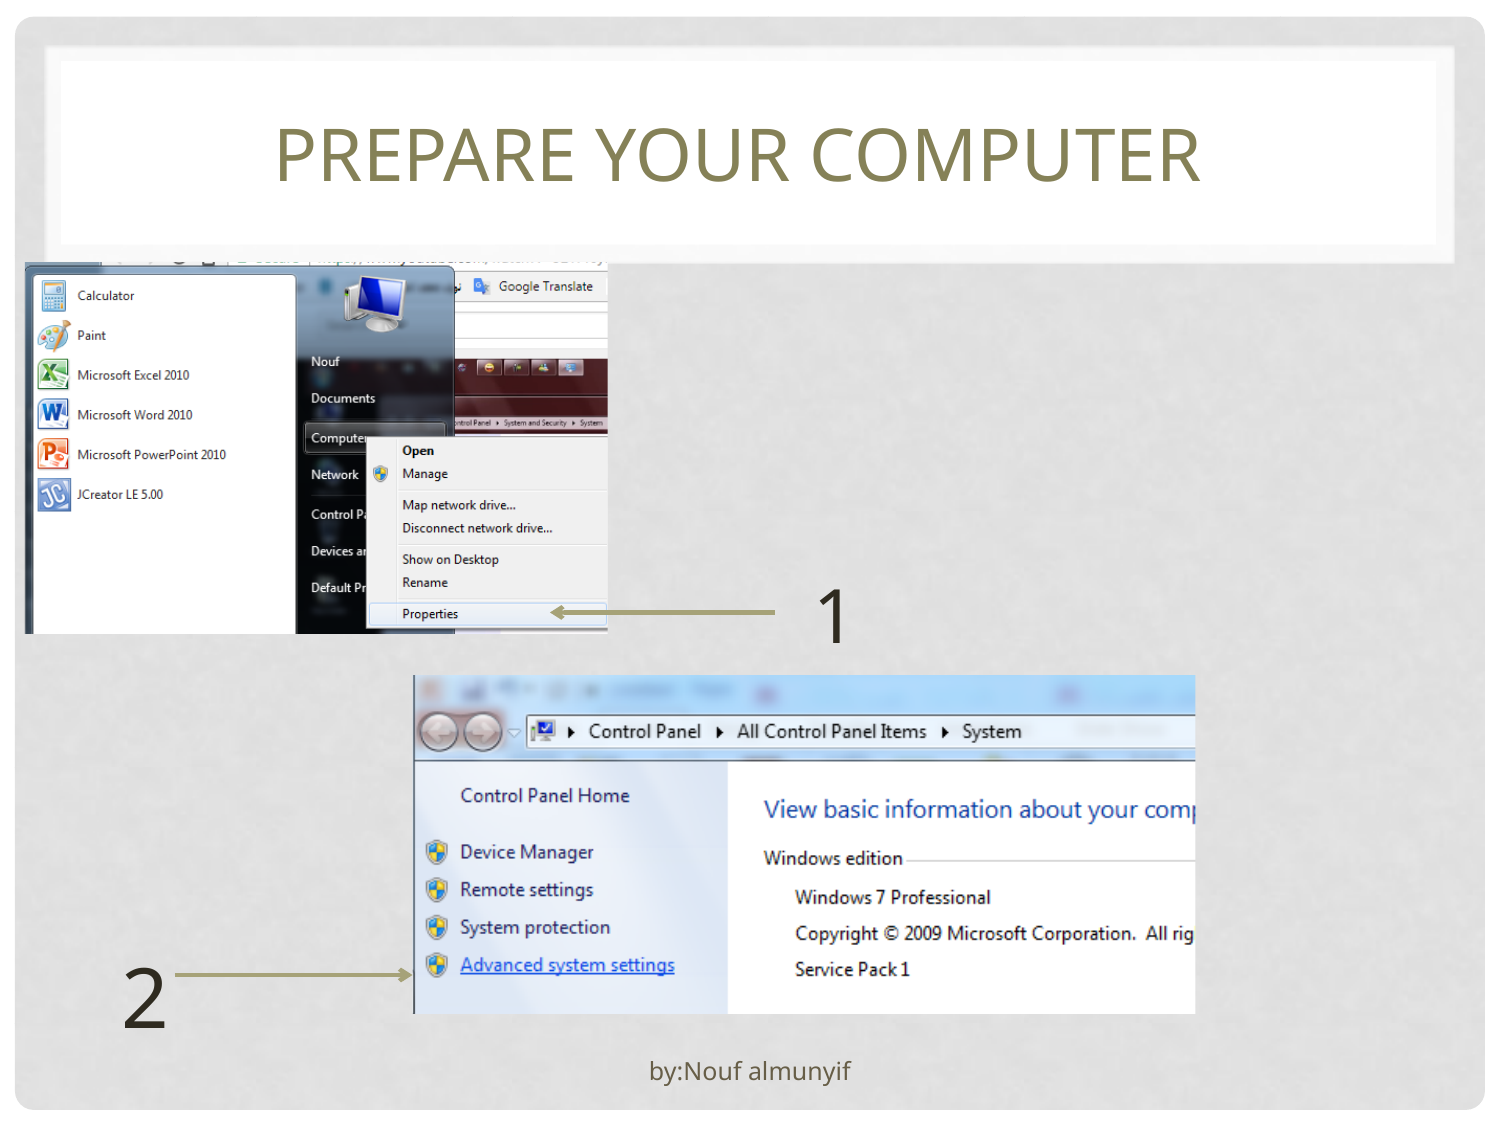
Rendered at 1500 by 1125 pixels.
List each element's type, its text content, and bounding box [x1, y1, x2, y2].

picture [412, 674, 1196, 1014]
title Prepare your computer [69, 66, 1425, 238]
footer by:Nouf almunyif [512, 1042, 988, 1103]
text_box 1 [798, 560, 872, 666]
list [24, 262, 609, 635]
text_box 2 [106, 937, 184, 1053]
